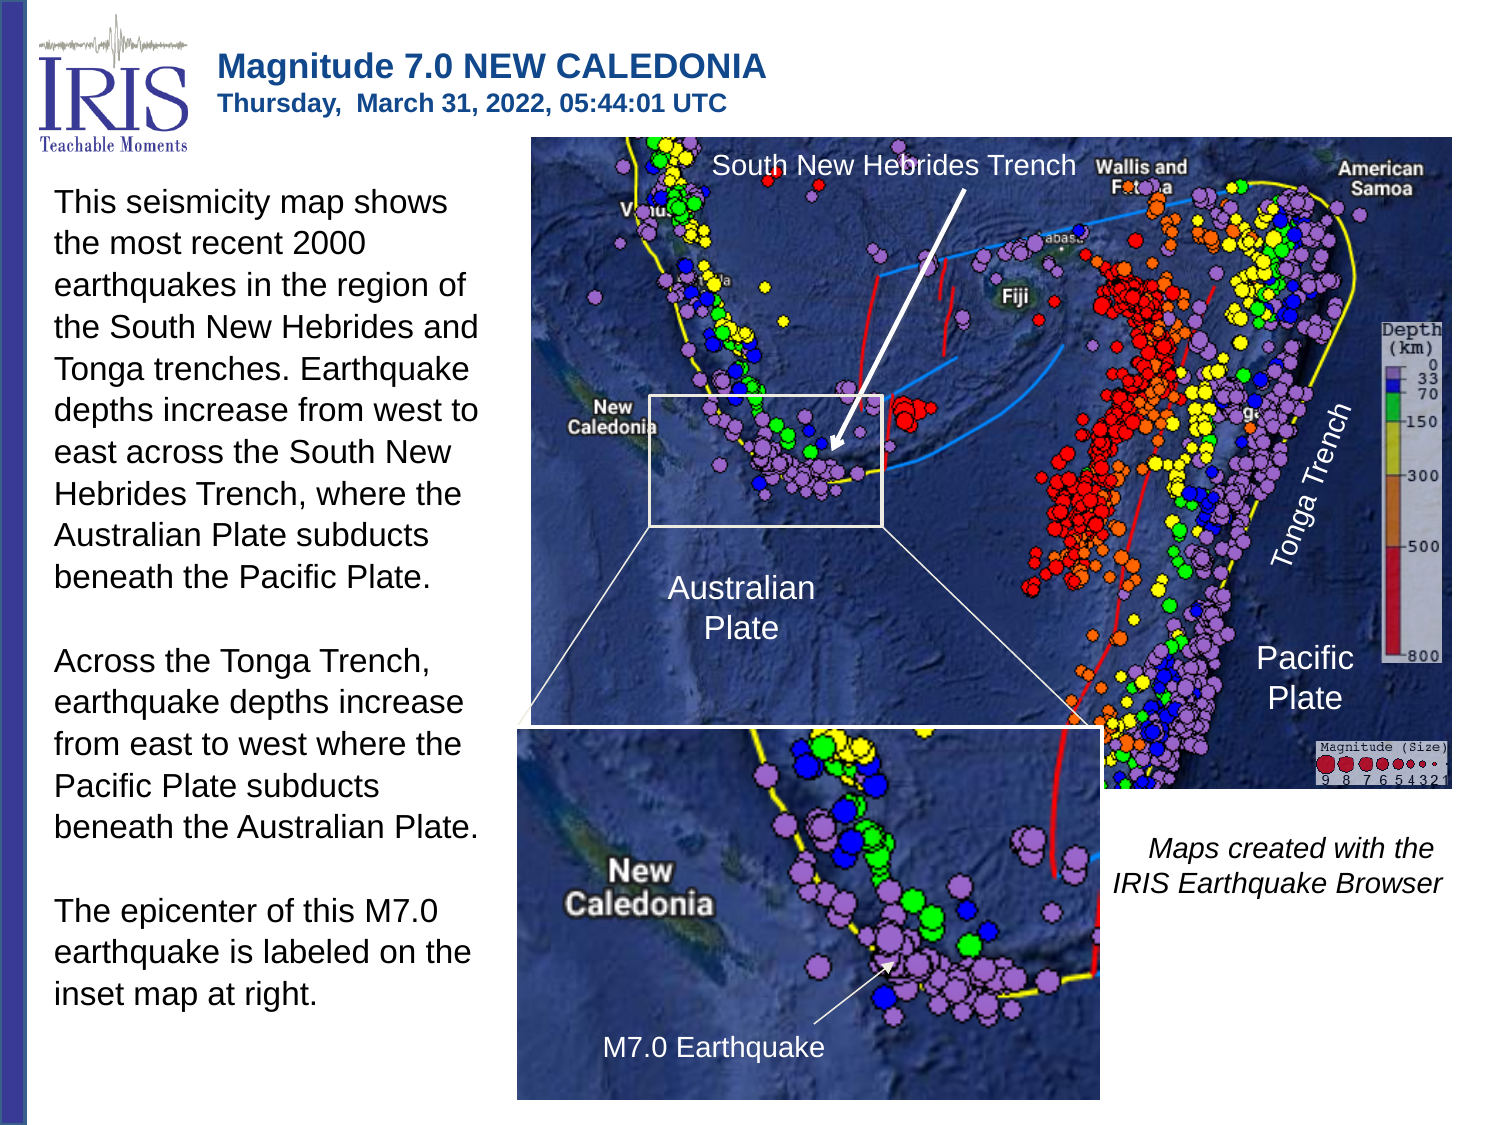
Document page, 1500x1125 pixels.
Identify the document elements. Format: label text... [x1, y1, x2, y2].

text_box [515, 526, 650, 728]
picture [39, 12, 188, 165]
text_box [881, 526, 1092, 727]
picture [516, 137, 1452, 1101]
text_box Magnitude 7.0 NEW CALEDONIA Thursday, March 31, 2022, 05:44:01 UTC [202, 0, 1499, 125]
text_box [813, 961, 895, 1025]
text_box This seismicity map shows the most recent 2000 earthquakes in the region of the South New Hebrides and Tonga trenches. Earthquake depths increase from west to east across the South New Hebrides Trench, where the Australian Plate subducts beneath the Pacific Plate. Across the Tonga Trench, earthquake depths increase from east to west where the Pacific Plate subducts beneath the Australian Plate. The epicenter of this M7.0 earthquake is labeled on the inset map at right. [39, 170, 516, 1062]
text_box Maps created with the IRIS Earthquake Browser [1105, 822, 1458, 907]
text_box [0, 0, 27, 1125]
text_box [831, 188, 965, 452]
